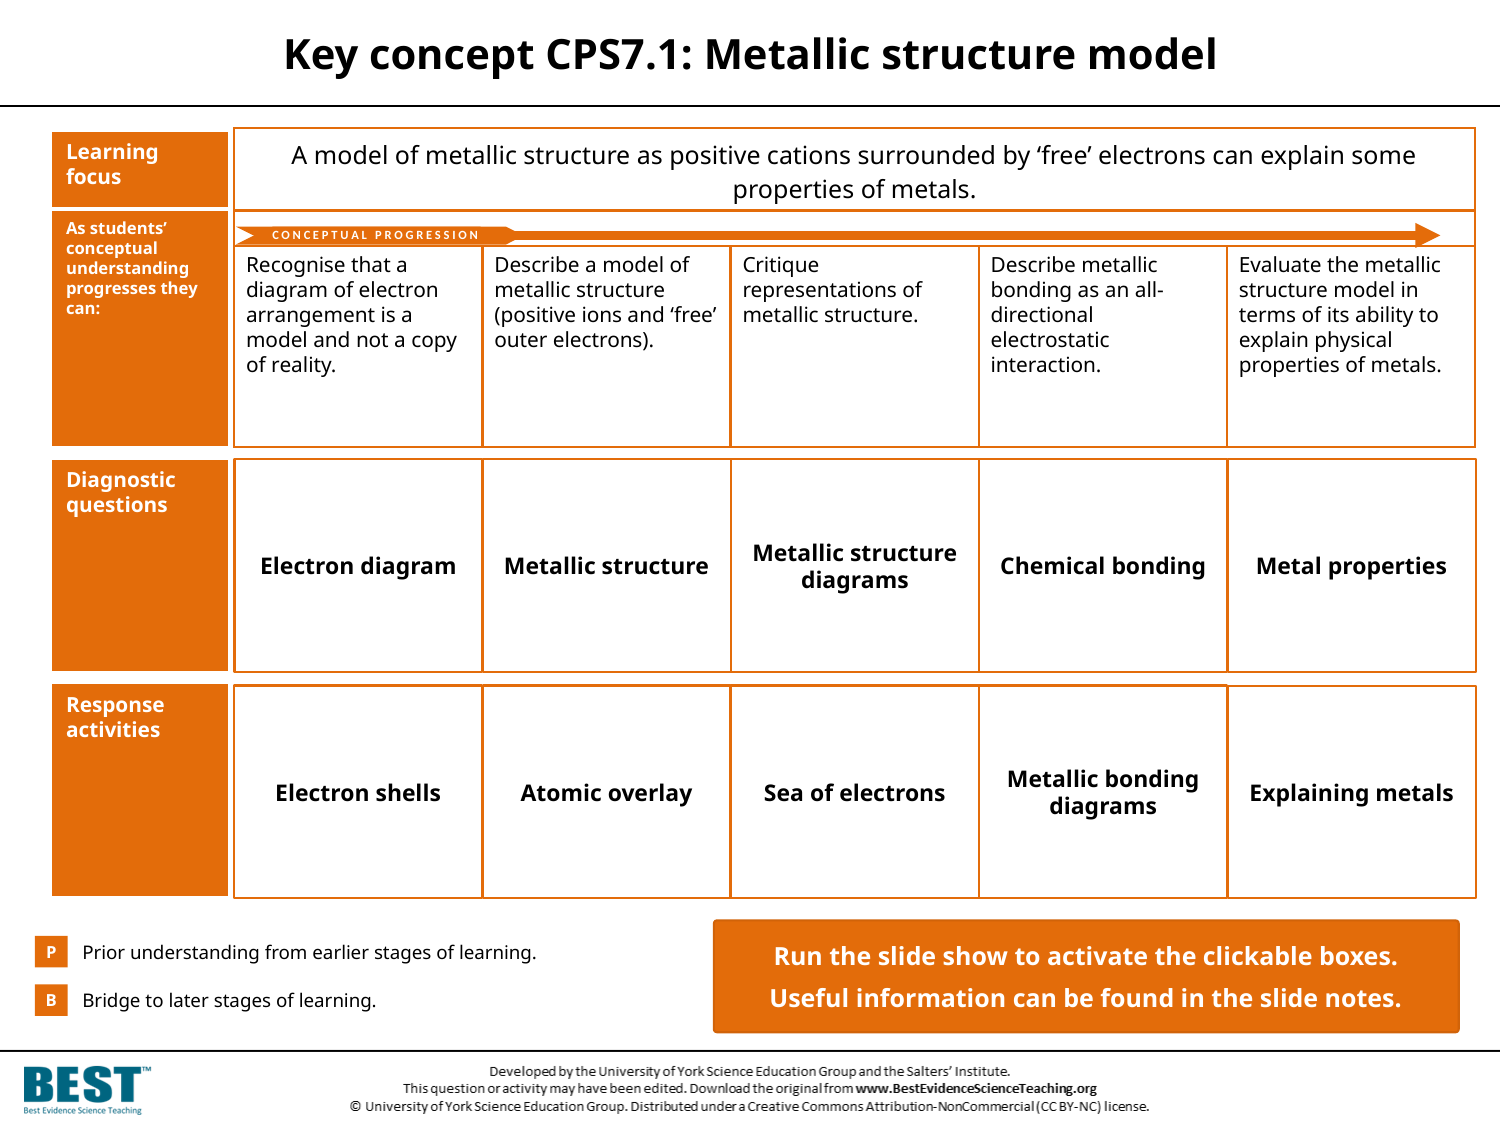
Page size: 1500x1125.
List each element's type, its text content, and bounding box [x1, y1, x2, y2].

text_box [51, 128, 1476, 899]
text_box Key concept CPS7.1: Metallic structure model [0, 0, 1500, 105]
picture [0, 105, 1500, 1125]
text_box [34, 933, 679, 1019]
